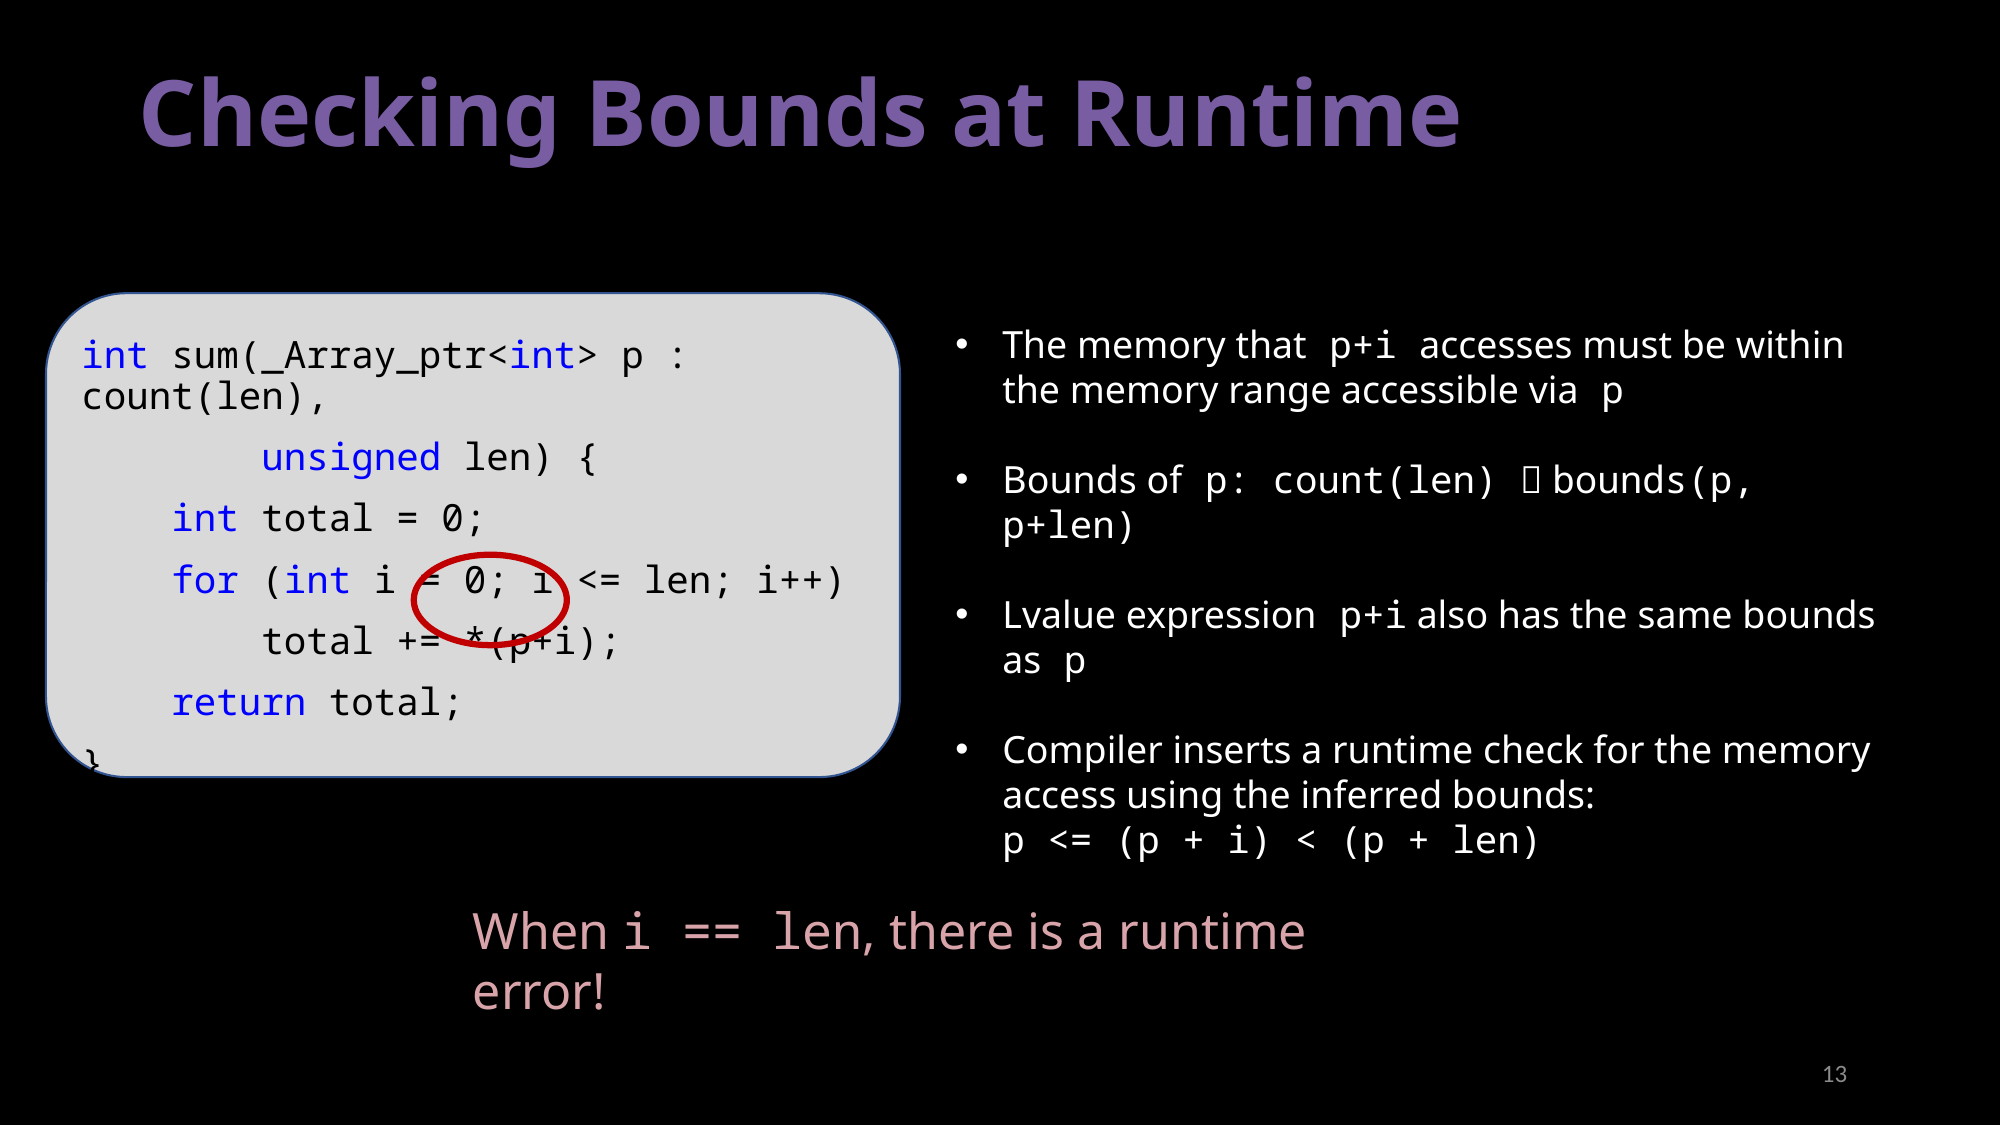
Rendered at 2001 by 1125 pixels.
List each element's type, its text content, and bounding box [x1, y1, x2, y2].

text_box [412, 553, 568, 647]
title Checking Bounds at Runtime [123, 9, 1849, 226]
text_box [44, 319, 66, 752]
list int sum(_Array_ptr<int> p : count(len), unsigned len) { int total = 0; for (int i = 0; i <= len; i++) total += *(p+i); return total; } [66, 201, 907, 1008]
slide_number 13 [1412, 1042, 1863, 1103]
text_box The memory that p+i accesses must be within the memory range accessible via p Bounds of p: count(len)  bounds(p, p+len) Lvalue expression p+i also has the same bounds as p Compiler inserts a runtime check for the memory access using the inferred bounds: p <= (p + i) < (p + len) [940, 313, 1919, 869]
text_box When i == len, there is a runtime error! [458, 892, 1414, 1028]
